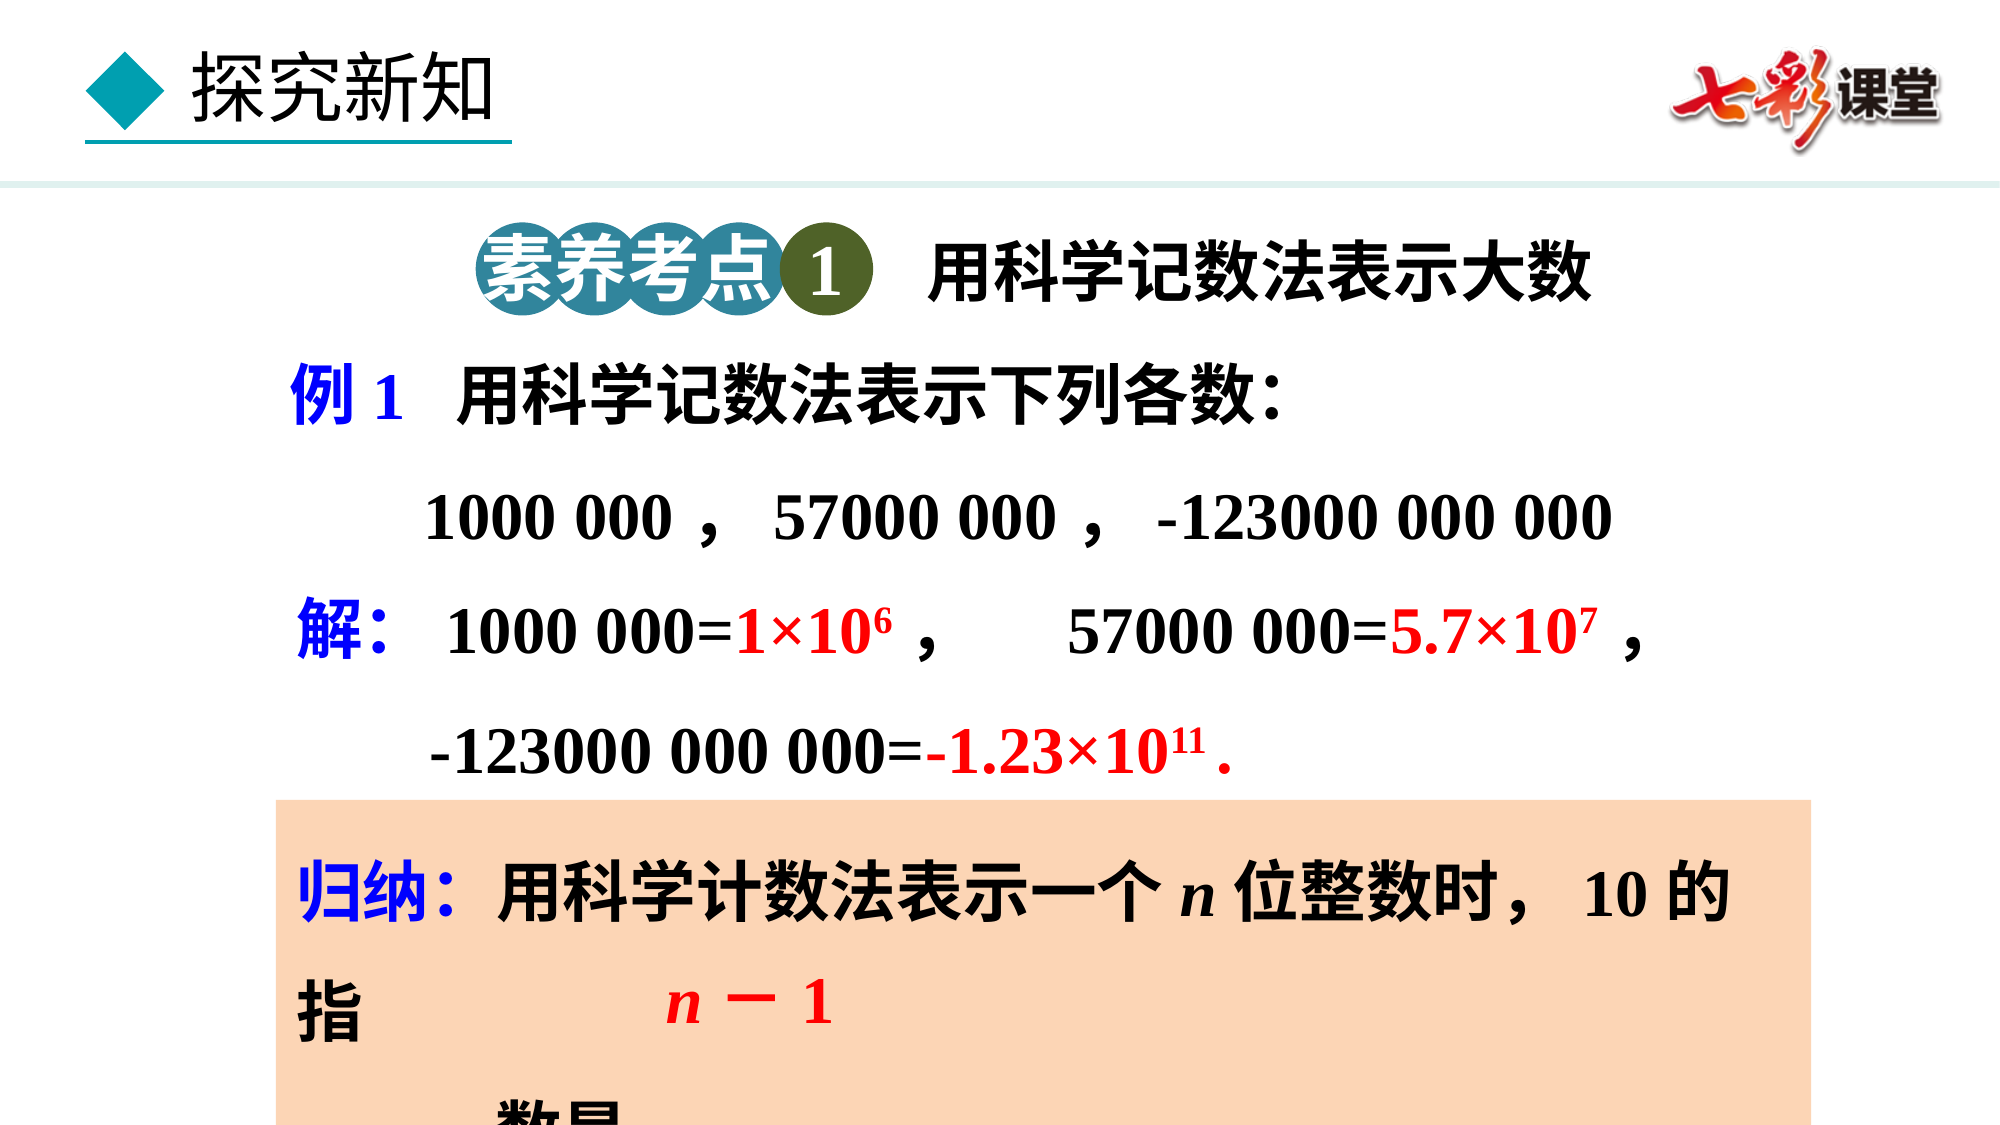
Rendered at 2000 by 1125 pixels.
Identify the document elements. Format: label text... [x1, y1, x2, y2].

text_box 解：1000 000=1×106， 57000 000=5.7×107， -123000 000 000=-1.23×1011 . [276, 537, 1736, 798]
text_box n－1 [645, 947, 926, 1048]
text_box 例1 用科学记数法表示下列各数： 1000 000，57000 000，-123000 000 000 [269, 302, 1948, 563]
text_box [466, 214, 874, 319]
text_box 归纳：用科学计数法表示一个n位整数时，10的指 数是______． [275, 799, 1812, 1125]
text_box 用科学记数法表示大数 [906, 220, 1902, 321]
picture [1666, 42, 1948, 157]
